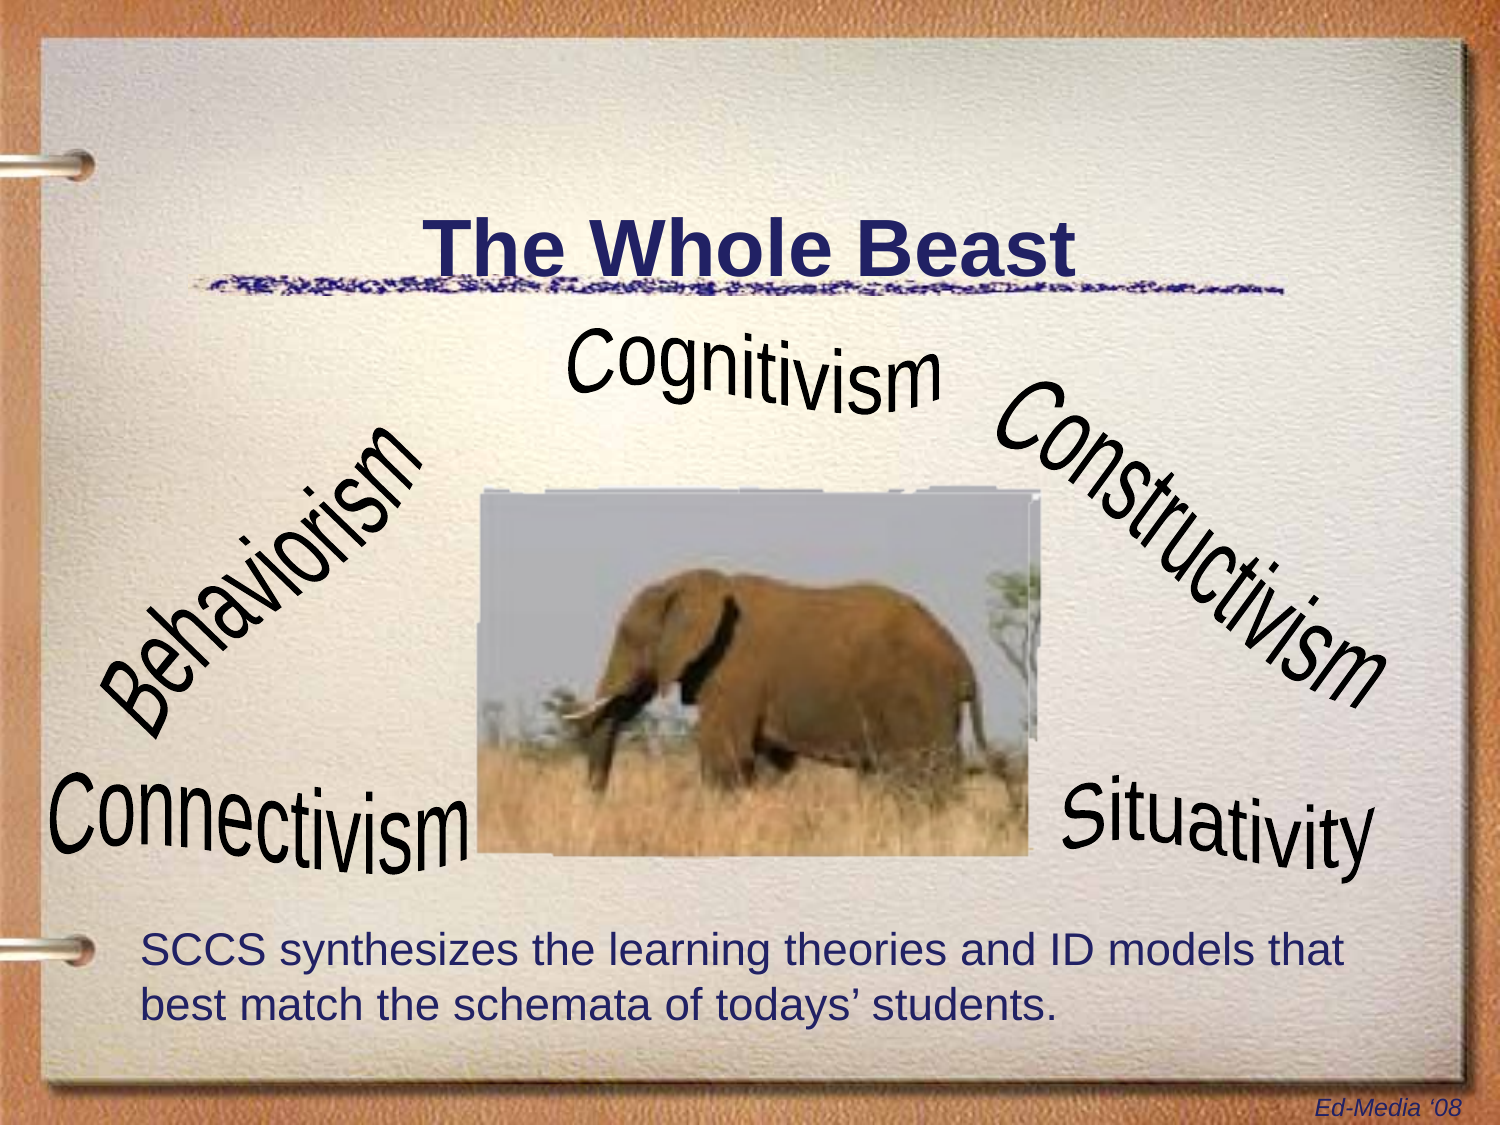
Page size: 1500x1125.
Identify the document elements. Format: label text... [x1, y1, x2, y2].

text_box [567, 319, 940, 489]
title The Whole Beast [112, 87, 1388, 301]
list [474, 490, 1051, 866]
picture [0, 0, 1500, 1125]
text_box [828, 482, 1424, 863]
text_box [203, 381, 562, 863]
text_box Ed-Media ‘08 [1299, 1084, 1478, 1125]
text_box SCCS synthesizes the learning theories and ID models that best match the schemata of todays’ students. [124, 912, 1400, 1038]
